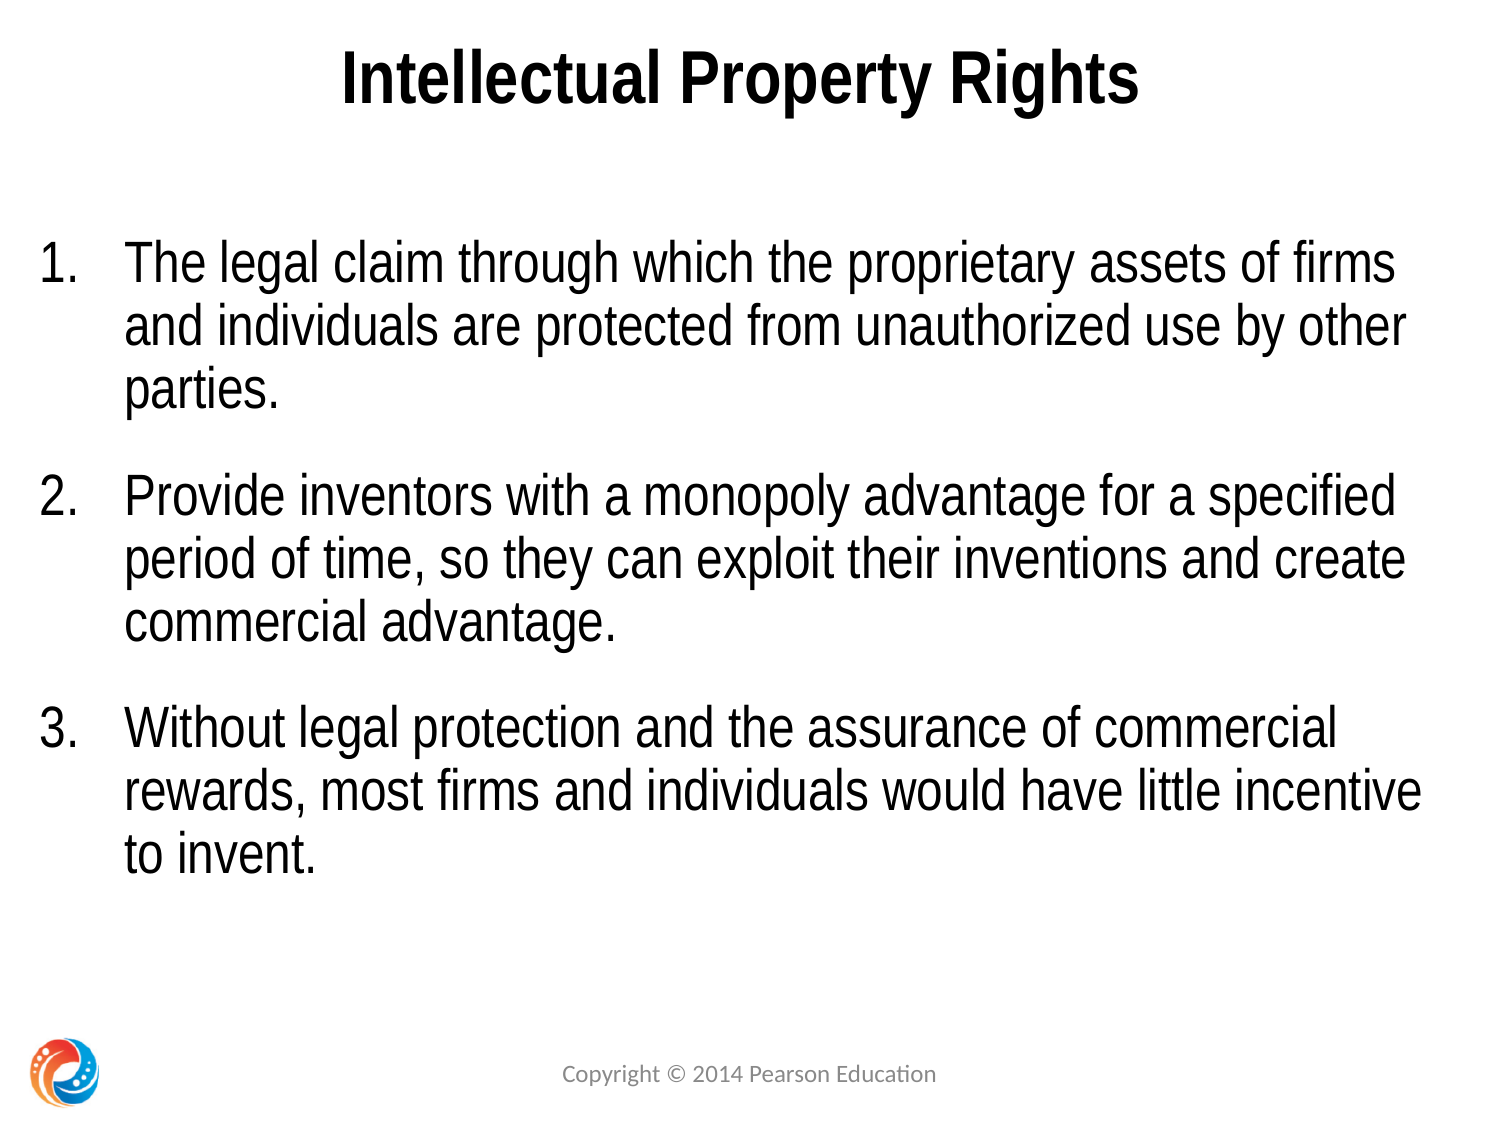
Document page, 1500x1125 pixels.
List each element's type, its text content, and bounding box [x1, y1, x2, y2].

subtitle The legal claim through which the proprietary assets of firms and individuals are protected from unauthorized use by other parties. Provide inventors with a monopoly advantage for a specified period of time, so they can exploit their inventions and create commercial advantage. Without legal protection and the assurance of commercial rewards, most firms and individuals would have little incentive to invent. [24, 224, 1451, 1051]
picture [23, 1032, 105, 1111]
title Intellectual Property Rights [112, 4, 1388, 143]
footer Copyright © 2014 Pearson Education [512, 1042, 988, 1103]
